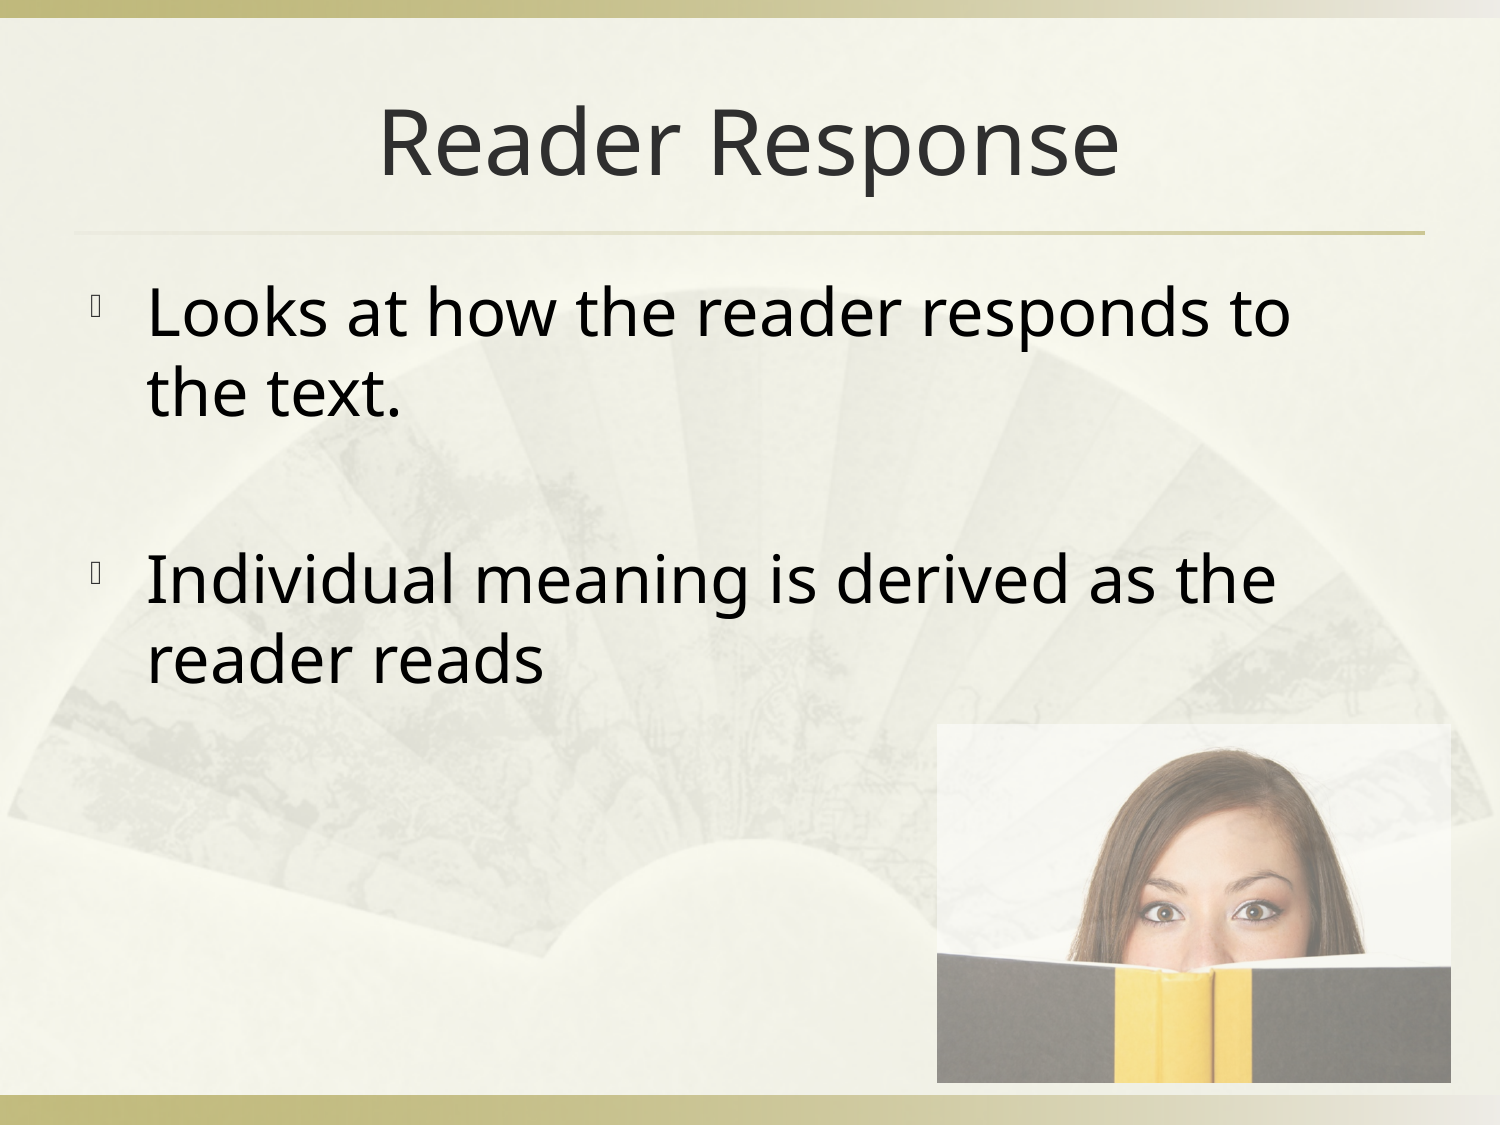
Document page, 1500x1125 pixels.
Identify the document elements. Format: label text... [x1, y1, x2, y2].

list Looks at how the reader responds to the text. Individual meaning is derived as the reader reads [74, 262, 1426, 1032]
picture [936, 724, 1451, 1084]
title Reader Response [74, 44, 1426, 233]
